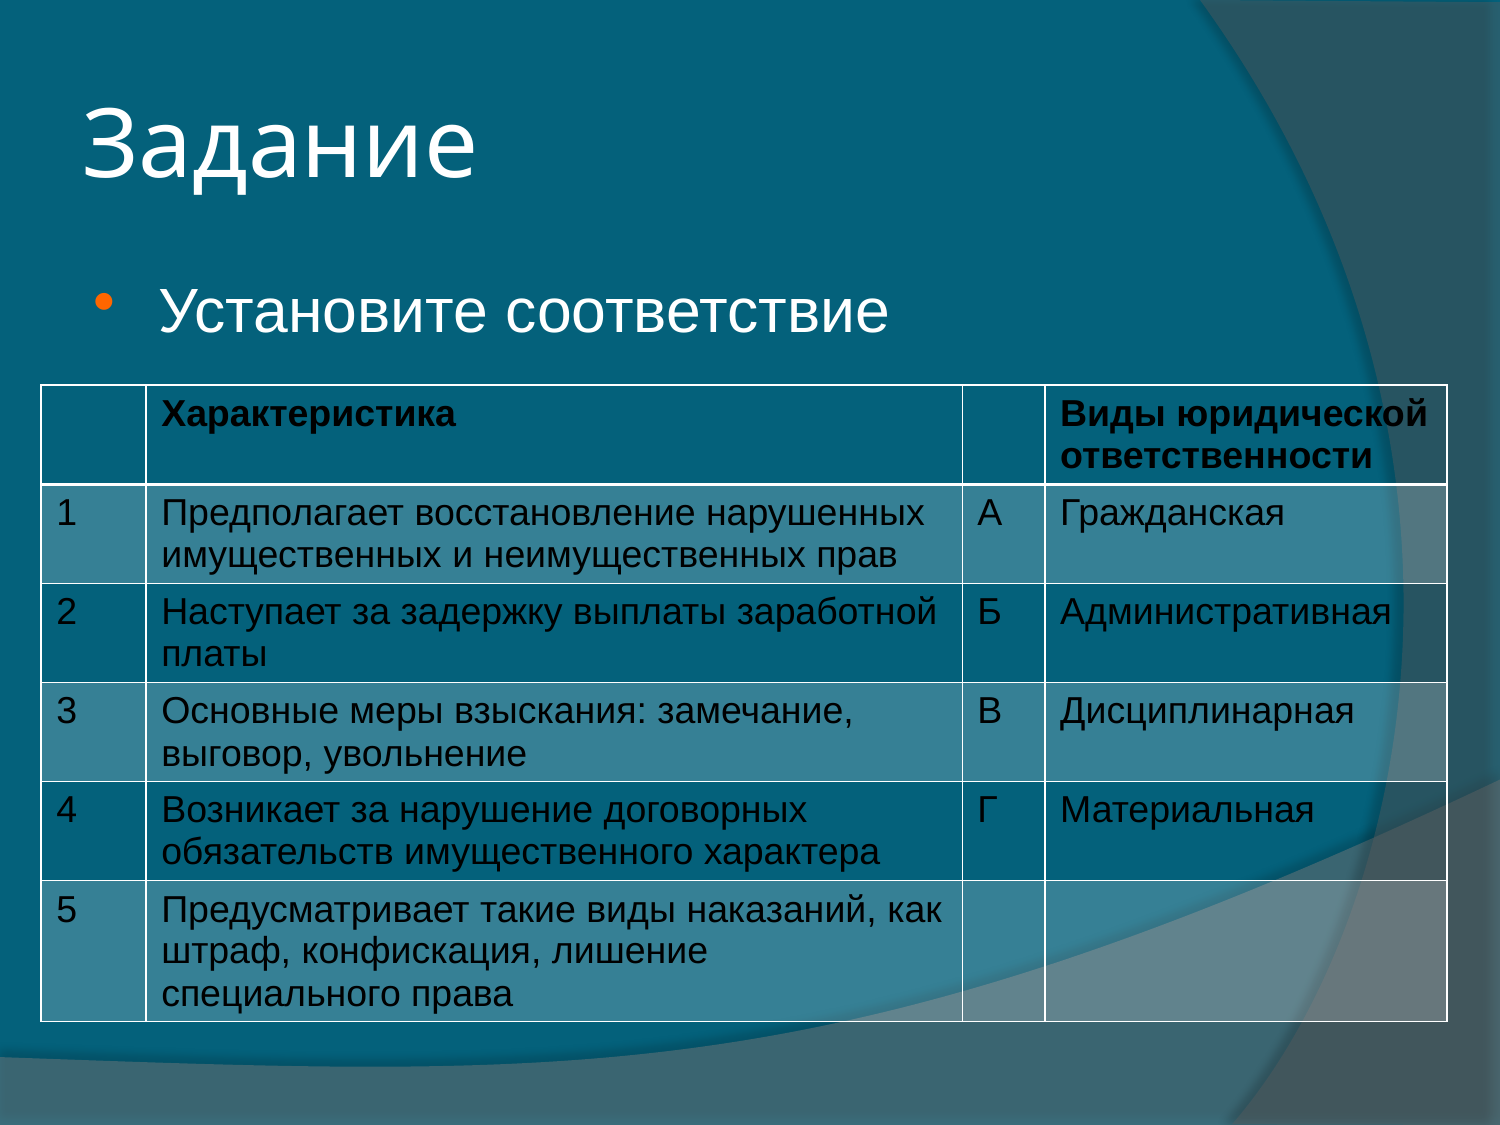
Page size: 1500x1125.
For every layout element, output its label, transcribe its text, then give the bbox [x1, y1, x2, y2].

table_cell В [963, 683, 1044, 781]
table_cell Предусматривает такие виды наказаний, как штраф, конфискация, лишение специального права [147, 881, 962, 1021]
table_cell Возникает за нарушение договорных обязательств имущественного характера [147, 782, 962, 880]
table_cell Материальная [1046, 782, 1446, 880]
table_cell 5 [42, 881, 145, 1021]
table_cell 3 [42, 683, 145, 781]
table_cell Дисциплинарная [1046, 683, 1446, 781]
table_cell Б [963, 584, 1044, 682]
table_cell Наступает за задержку выплаты заработной платы [147, 584, 962, 682]
table_cell 2 [42, 584, 145, 682]
table_cell 1 [42, 486, 145, 583]
table_header Виды юридической ответственности [1046, 386, 1446, 483]
table_cell [1046, 881, 1446, 1021]
table_cell Гражданская [1046, 486, 1446, 583]
table_cell А [963, 486, 1044, 583]
title Задание [75, 45, 1300, 233]
table_header Характеристика [147, 386, 962, 483]
table_header [963, 386, 1044, 483]
table_cell 4 [42, 782, 145, 880]
table_header [42, 386, 145, 483]
list Установите соответствие [75, 262, 1300, 384]
table_cell Основные меры взыскания: замечание, выговор, увольнение [147, 683, 962, 781]
table_cell Административная [1046, 584, 1446, 682]
table_cell Г [963, 782, 1044, 880]
table_cell Предполагает восстановление нарушенных имущественных и неимущественных прав [147, 486, 962, 583]
table_cell [963, 881, 1044, 1021]
